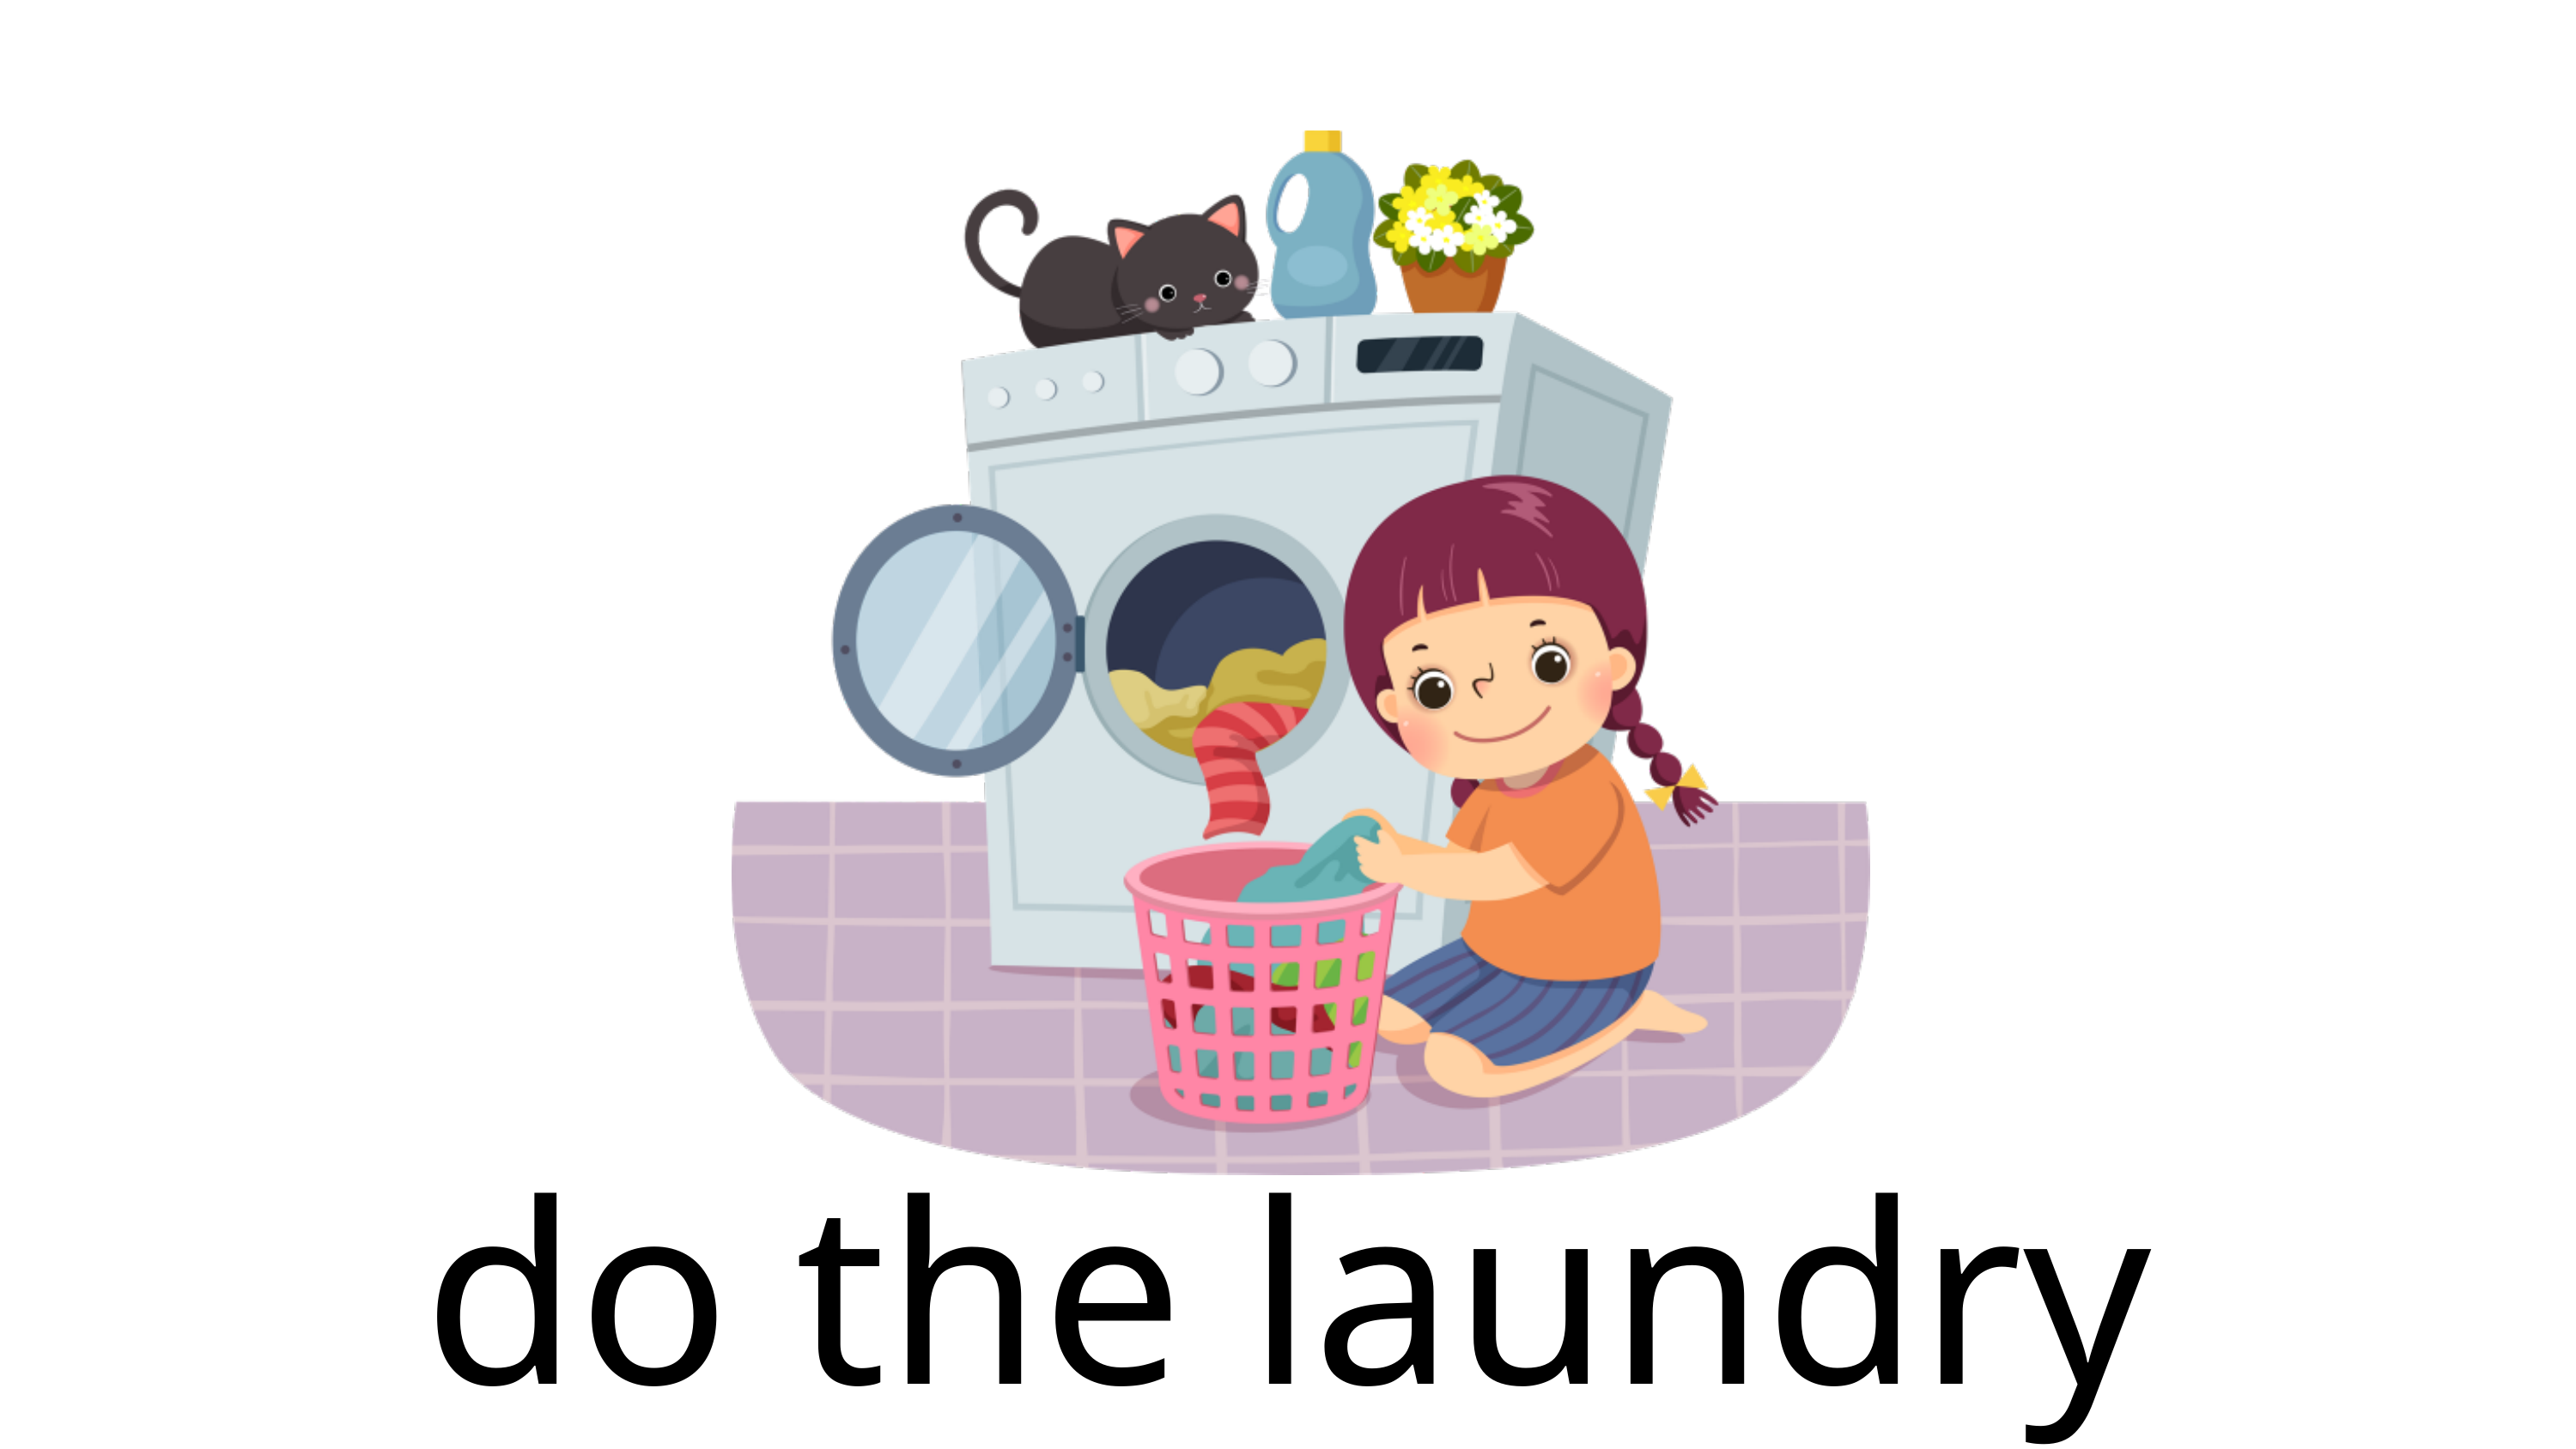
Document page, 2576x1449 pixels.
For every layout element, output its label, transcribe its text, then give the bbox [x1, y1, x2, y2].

text_box do the laundry [350, 1208, 2226, 1435]
picture [732, 130, 1871, 1175]
